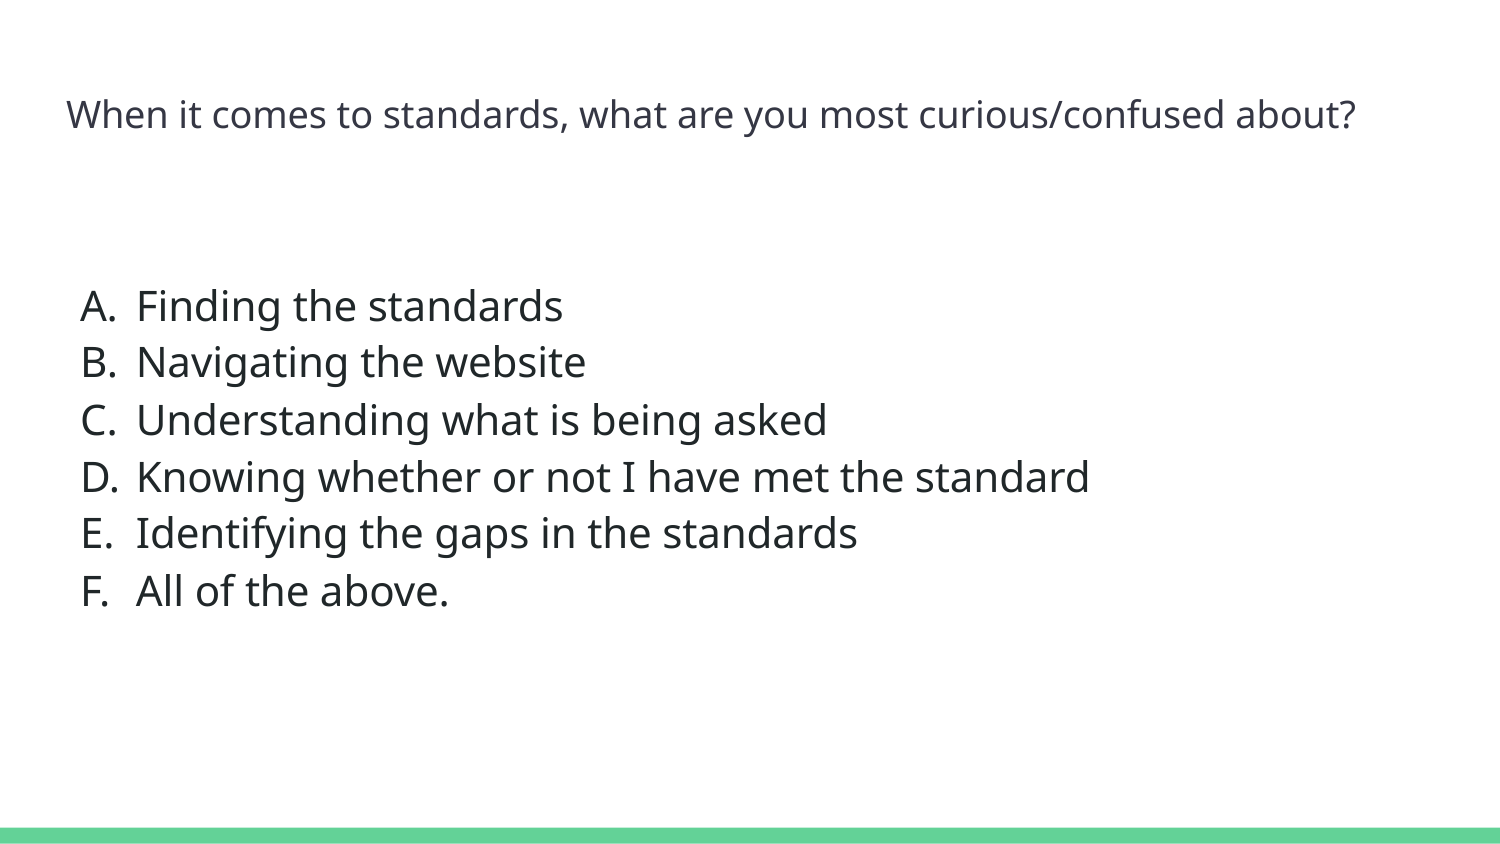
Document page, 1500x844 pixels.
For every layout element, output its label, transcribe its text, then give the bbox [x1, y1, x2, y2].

list Finding the standards Navigating the website Understanding what is being asked Knowing whether or not I have met the standard Identifying the gaps in the standards All of the above. [51, 261, 1449, 750]
title When it comes to standards, what are you most curious/confused about? [51, 72, 1449, 167]
